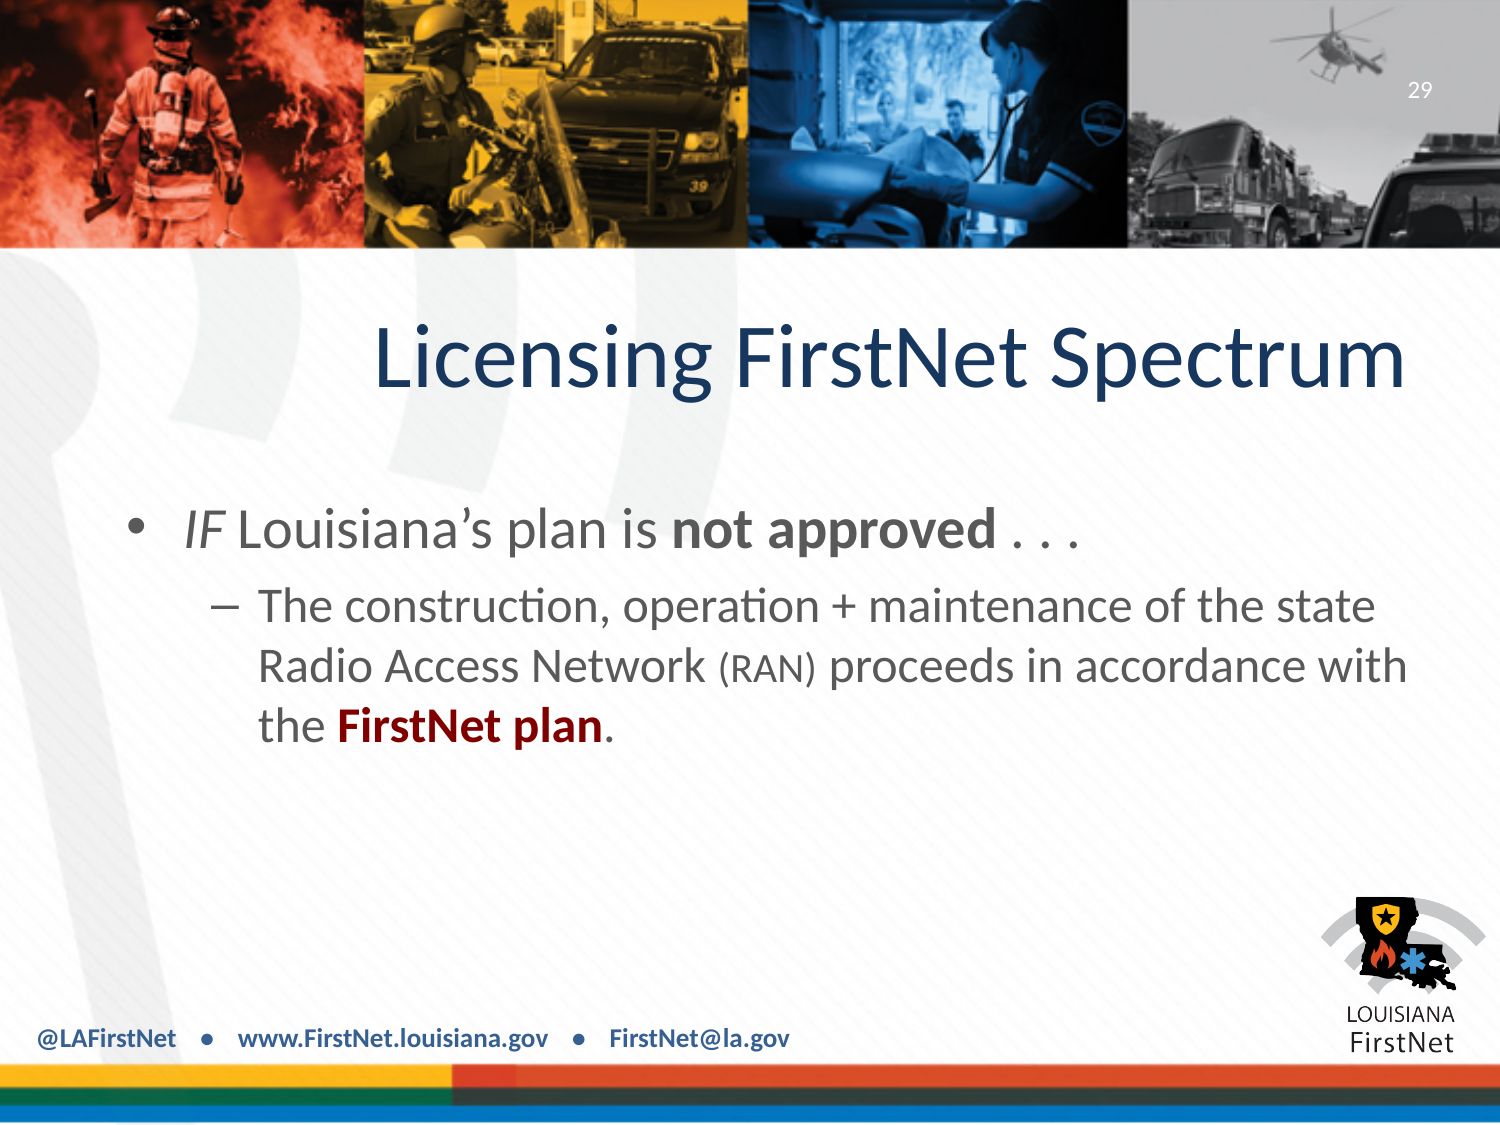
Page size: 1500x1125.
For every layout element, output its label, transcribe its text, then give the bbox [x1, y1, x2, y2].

picture [0, 0, 1500, 1125]
list IF Louisiana’s plan is not approved . . . The construction, operation + maintenance of the state Radio Access Network (RAN) proceeds in accordance with the FirstNet plan. [75, 482, 1425, 981]
slide_number 29 [1127, 31, 1448, 147]
title Licensing FirstNet Spectrum [75, 276, 1425, 425]
